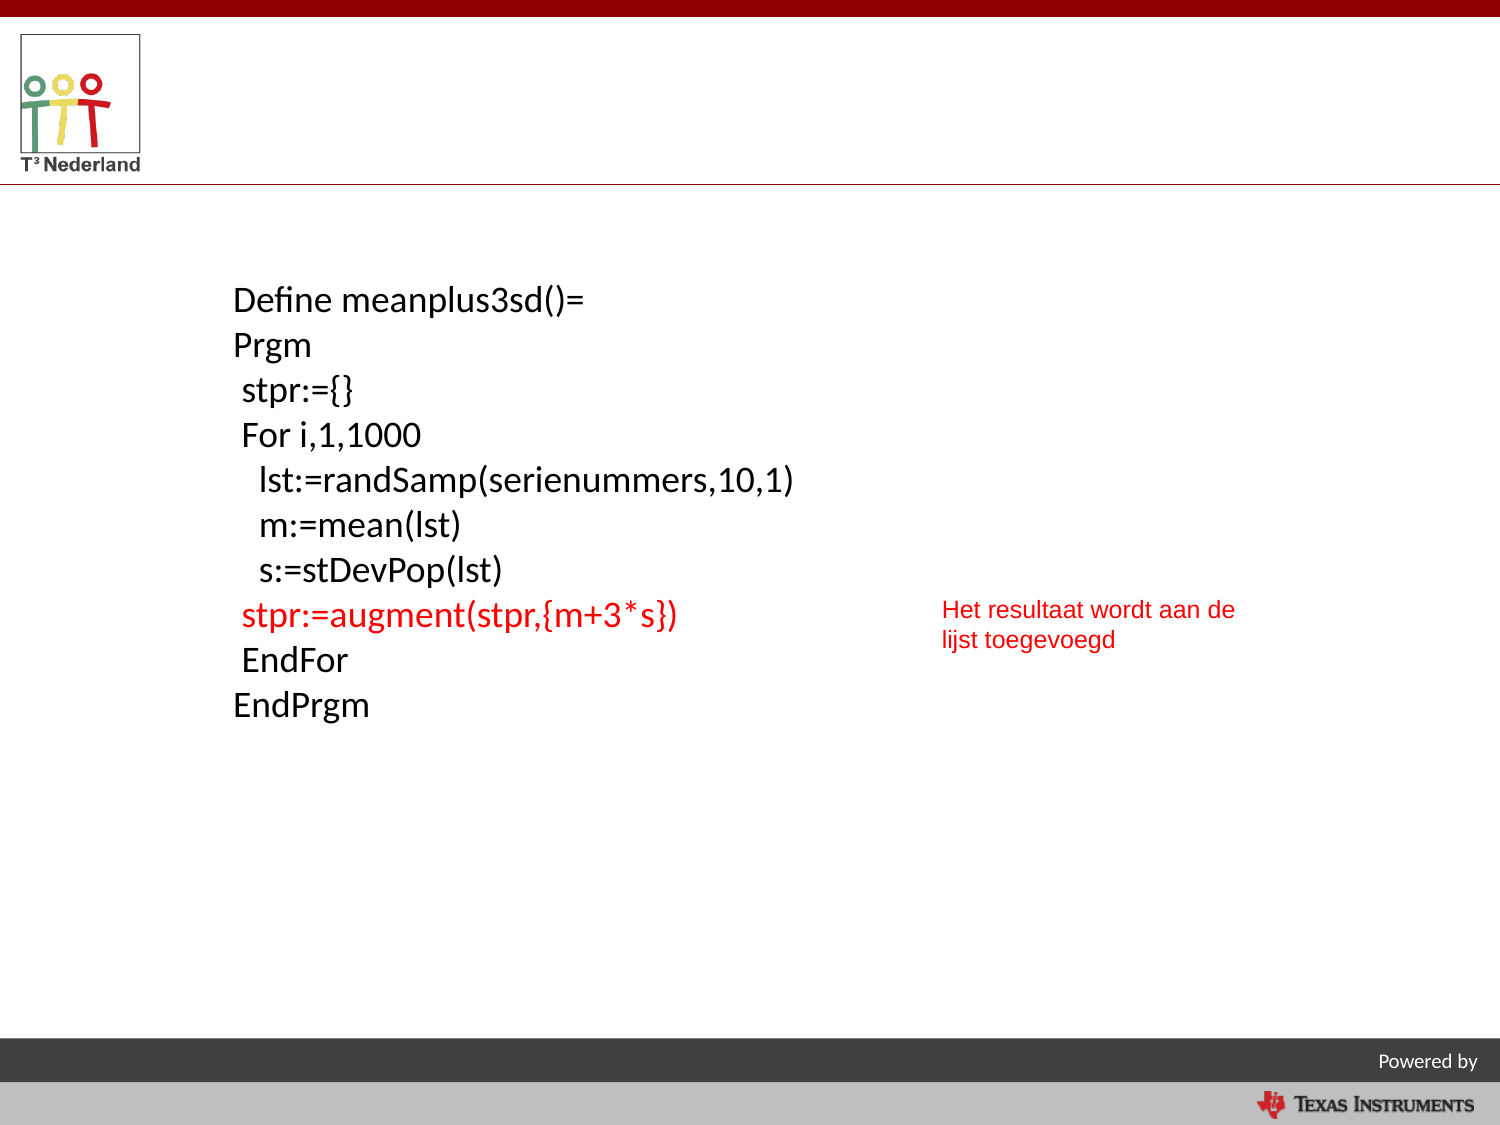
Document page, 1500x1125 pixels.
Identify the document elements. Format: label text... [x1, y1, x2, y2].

picture [17, 31, 143, 173]
picture [1257, 1091, 1474, 1119]
text_box [0, 1084, 1500, 1125]
text_box Het resultaat wordt aan de lijst toegevoegd [927, 586, 1258, 661]
text_box Define meanplus3sd()= Prgm stpr:={} For i,1,1000 lst:=randSamp(serienummers,10,1) m:=mean(lst) s:=stDevPop(lst) stpr:=augment(stpr,{m+3*s}) EndFor EndPrgm [218, 267, 969, 732]
text_box Powered by [1363, 1040, 1493, 1081]
text_box [0, 0, 1500, 19]
text_box [0, 1036, 1500, 1084]
